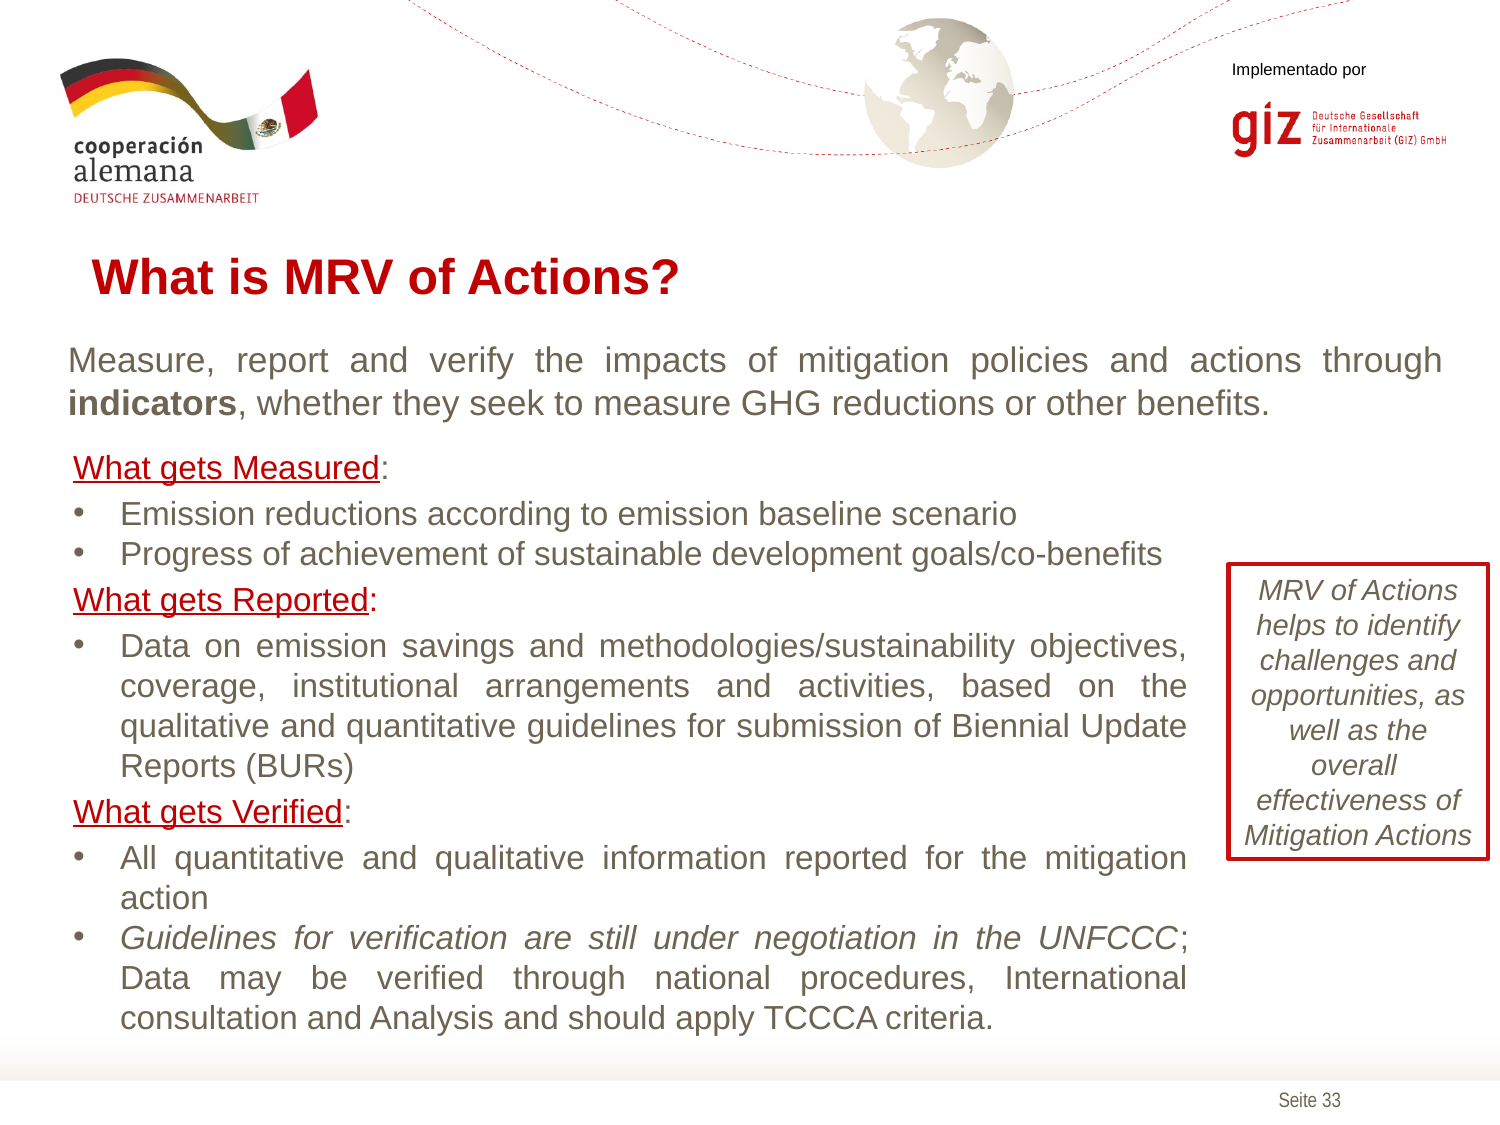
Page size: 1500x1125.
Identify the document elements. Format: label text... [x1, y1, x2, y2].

text_box What gets Measured: Emission reductions according to emission baseline scenario Progress of achievement of sustainable development goals/co-benefits What gets Reported: Data on emission savings and methodologies/sustainability objectives, coverage, institutional arrangements and activities, based on the qualitative and quantitative guidelines for submission of Biennial Update Reports (BURs) What gets Verified: All quantitative and qualitative information reported for the mitigation action Guidelines for verification are still under negotiation in the UNFCCC; Data may be verified through national procedures, International consultation and Analysis and should apply TCCCA criteria. [58, 438, 1204, 1044]
title What is MRV of Actions? [76, 236, 1160, 329]
picture [0, 0, 1500, 277]
picture [0, 959, 1500, 1081]
text_box MRV of Actions helps to identify challenges and opportunities, as well as the overall effectiveness of Mitigation Actions [1226, 562, 1490, 861]
text_box Measure, report and verify the impacts of mitigation policies and actions through indicators, whether they seek to measure GHG reductions or other benefits. [53, 329, 1459, 430]
